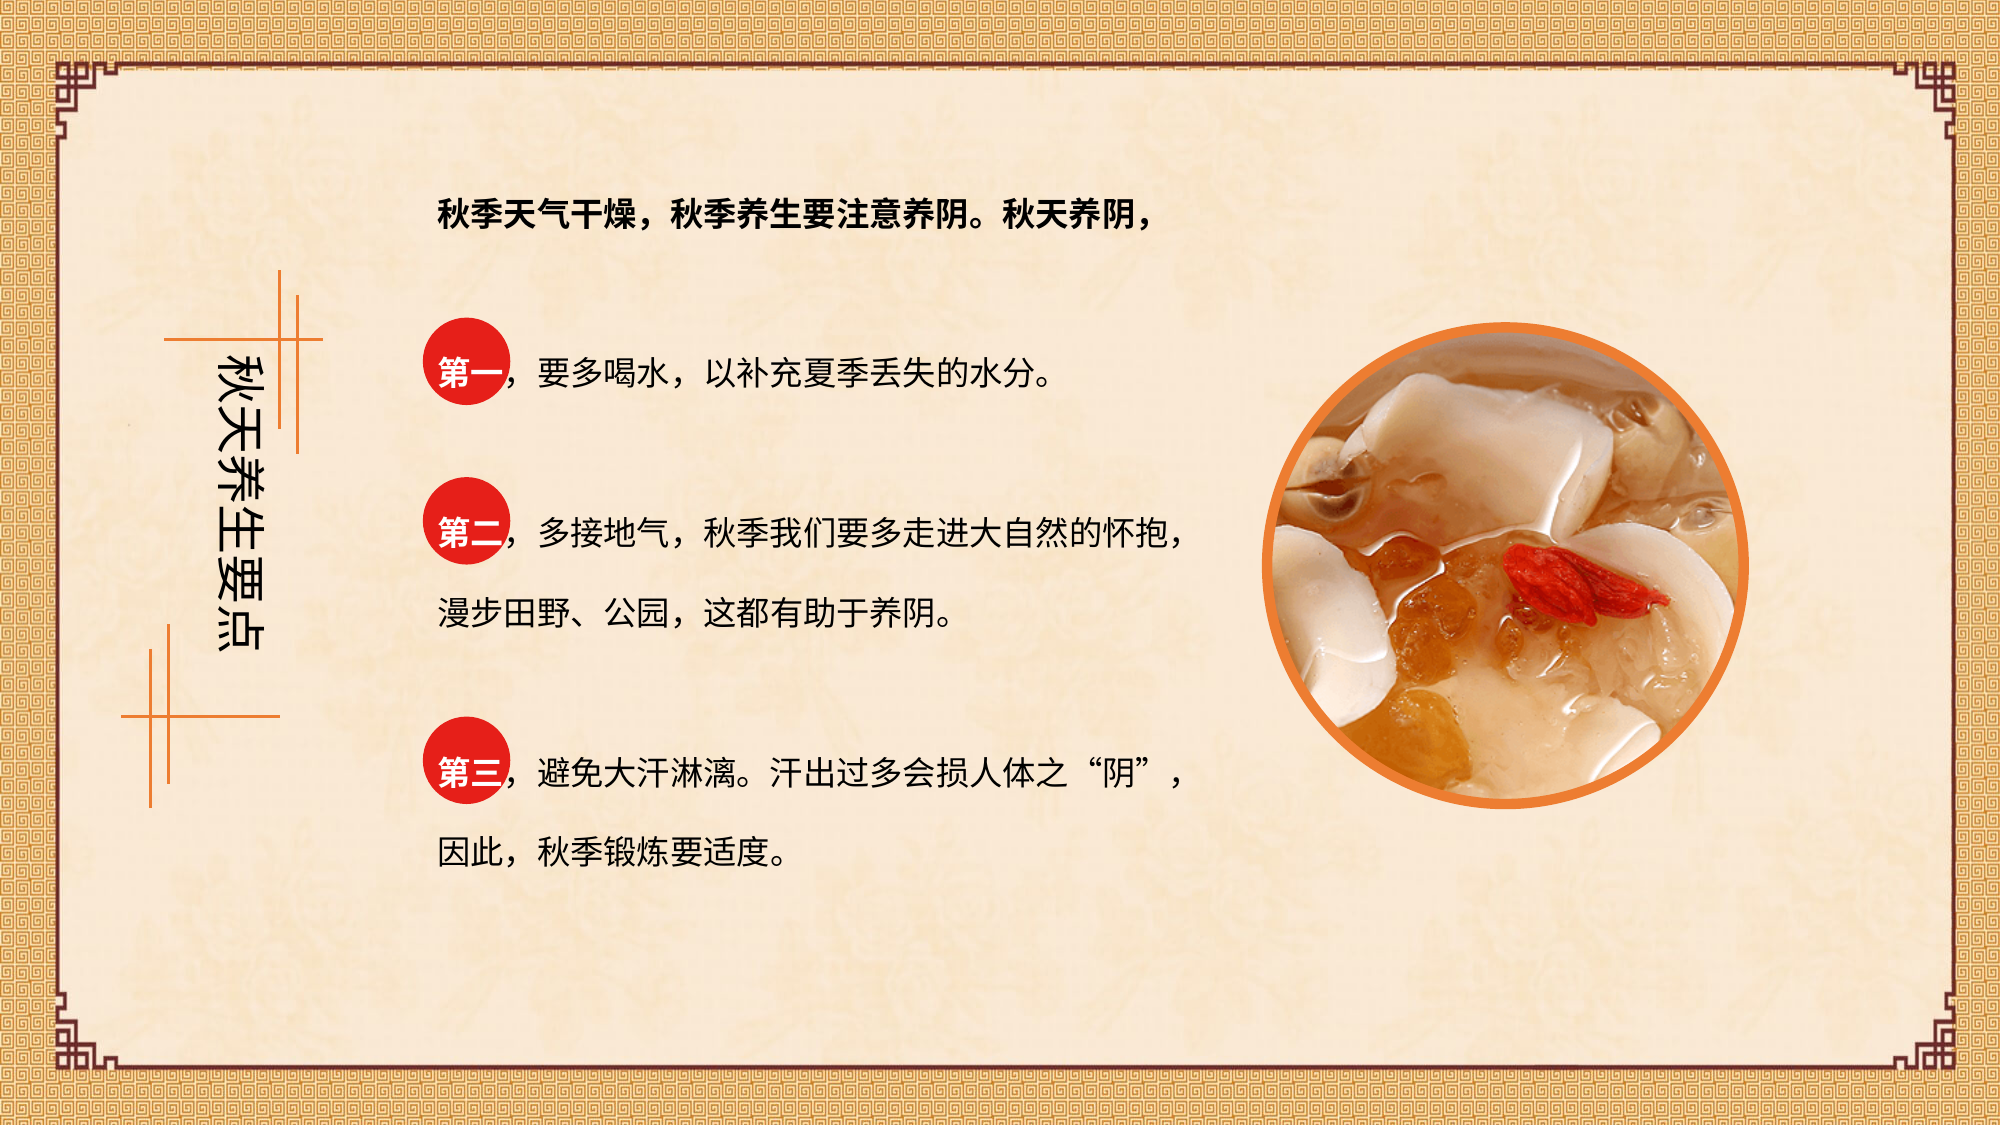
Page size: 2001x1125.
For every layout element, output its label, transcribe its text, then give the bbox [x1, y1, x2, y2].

text_box 秋季天气干燥，秋季养生要注意养阴。秋天养阴， 第一，要多喝水，以补充夏季丢失的水分。 第二，多接地气，秋季我们要多走进大自然的怀抱， 漫步田野、公园，这都有助于养阴。 第三，避免大汗淋漓。汗出过多会损人体之“阴”，因此，秋季锻炼要适度。 [422, 165, 1236, 879]
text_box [163, 269, 323, 454]
picture [0, 0, 2000, 1125]
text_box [120, 624, 280, 809]
text_box 秋天养生要点 [188, 454, 280, 624]
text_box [422, 317, 511, 805]
